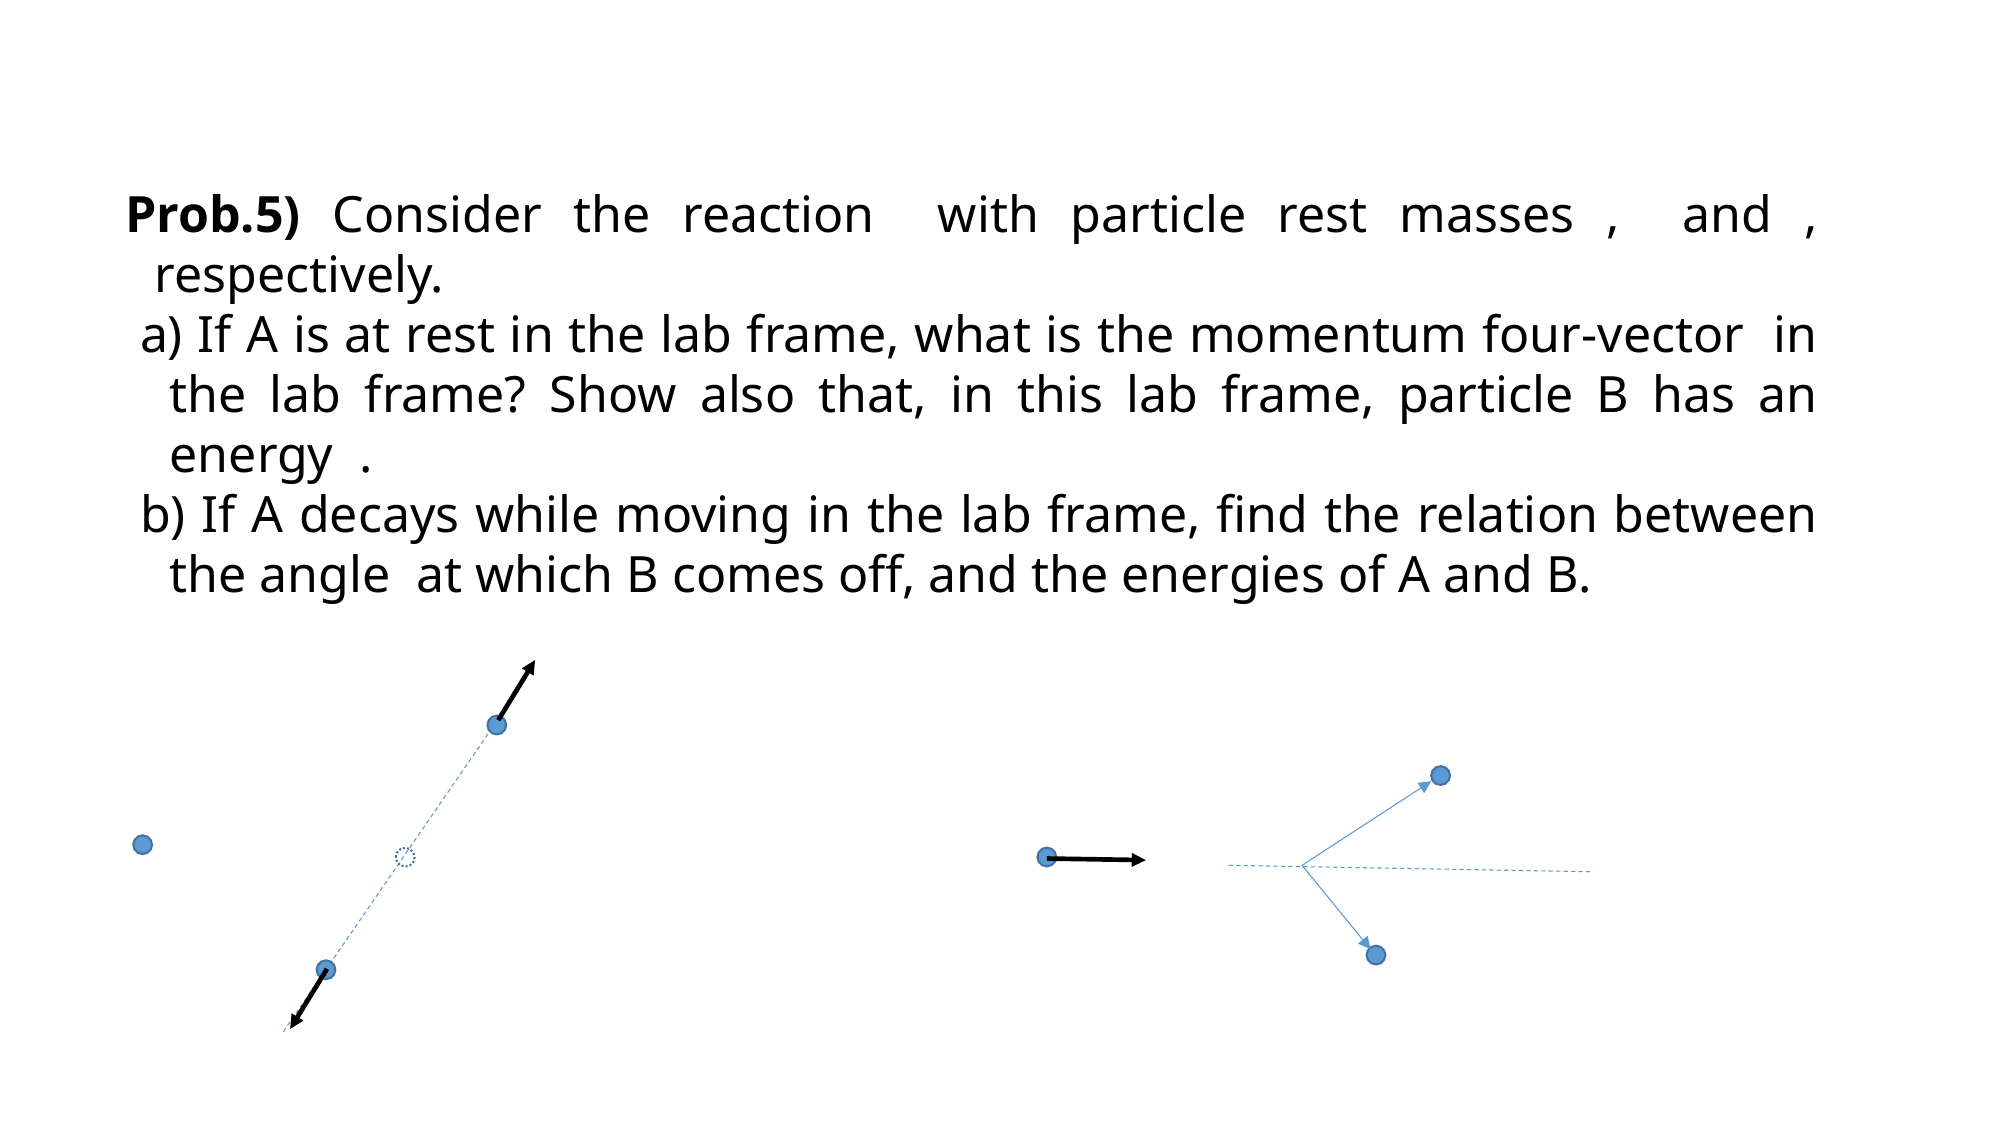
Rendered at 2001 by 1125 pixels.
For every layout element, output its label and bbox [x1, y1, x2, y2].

text_box [1302, 781, 1432, 866]
text_box [1228, 865, 1302, 872]
text_box [1302, 865, 1371, 950]
text_box [290, 968, 328, 1029]
text_box [1036, 846, 1058, 868]
text_box [283, 676, 528, 1032]
text_box [498, 659, 536, 721]
text_box [1371, 865, 1592, 872]
text_box [1365, 944, 1387, 966]
text_box [1430, 765, 1452, 787]
text_box [132, 834, 154, 856]
